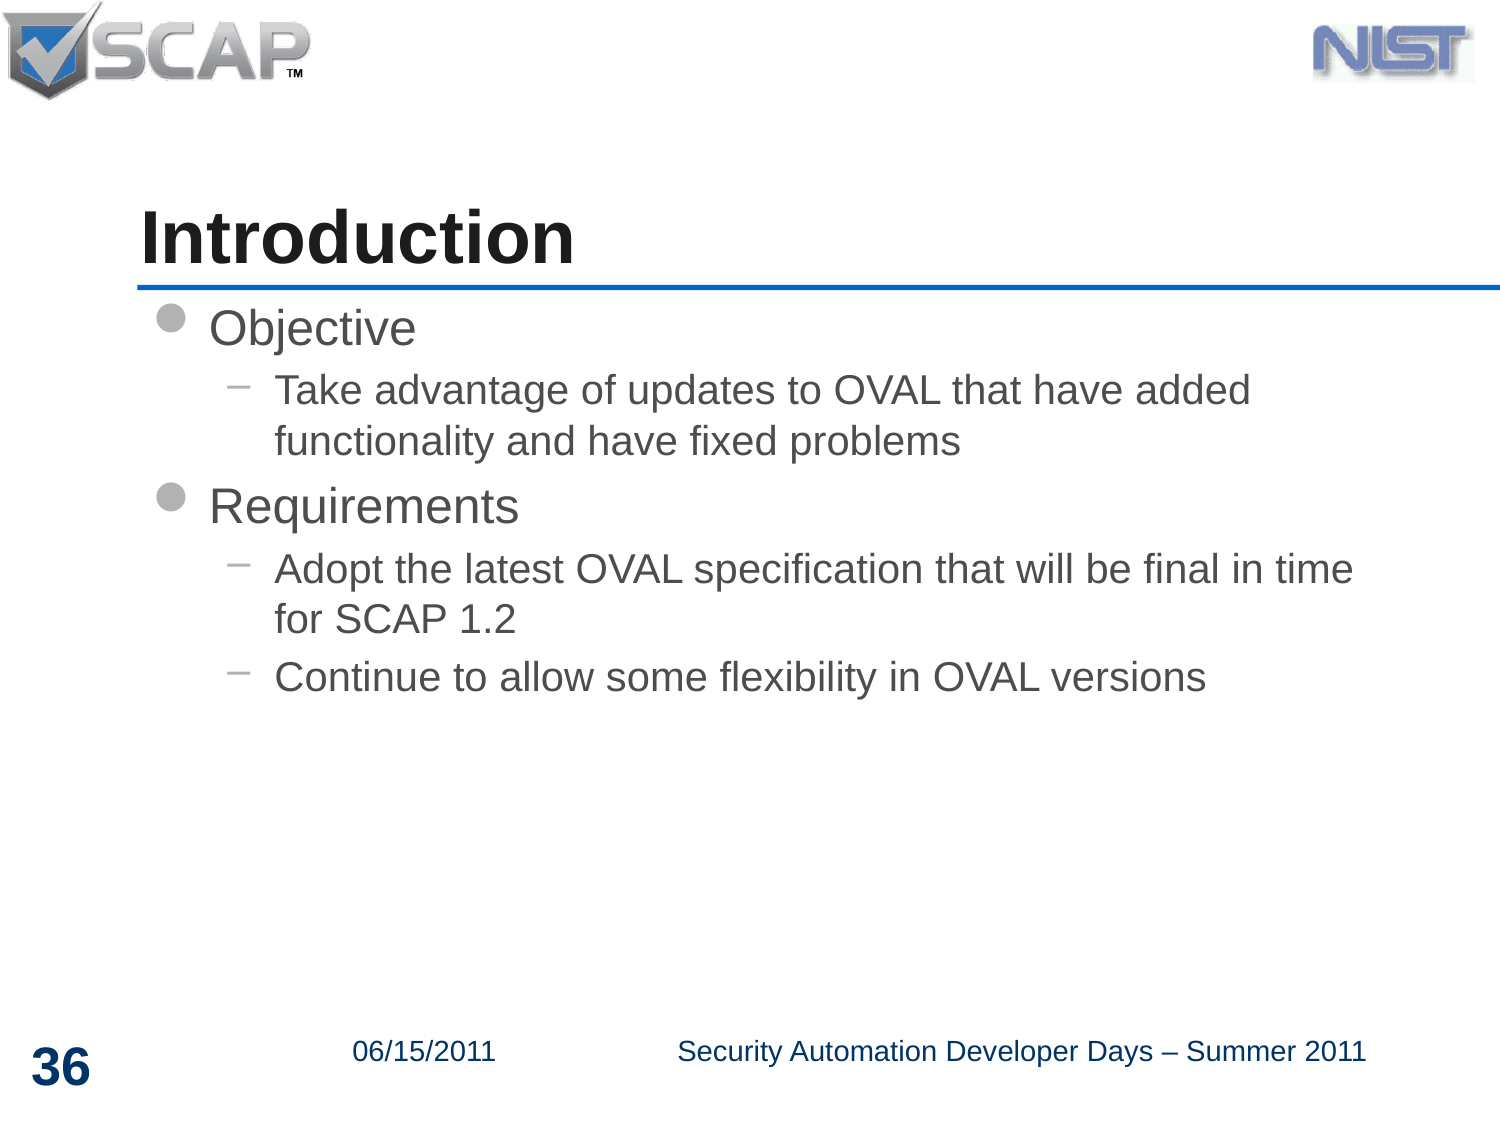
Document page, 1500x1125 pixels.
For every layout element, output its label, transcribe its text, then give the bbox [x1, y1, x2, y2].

picture [0, 0, 313, 103]
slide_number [337, 1025, 662, 1103]
slide_number 36 [13, 1023, 111, 1105]
list Objective Take advantage of updates to OVAL that have added functionality and have fixed problems Requirements Adopt the latest OVAL specification that will be final in time for SCAP 1.2 Continue to allow some flexibility in OVAL versions [137, 287, 1400, 1026]
picture [1312, 24, 1475, 83]
title Introduction [124, 99, 1426, 288]
footer Security Automation Developer Days – Summer 2011 [662, 1025, 1426, 1103]
